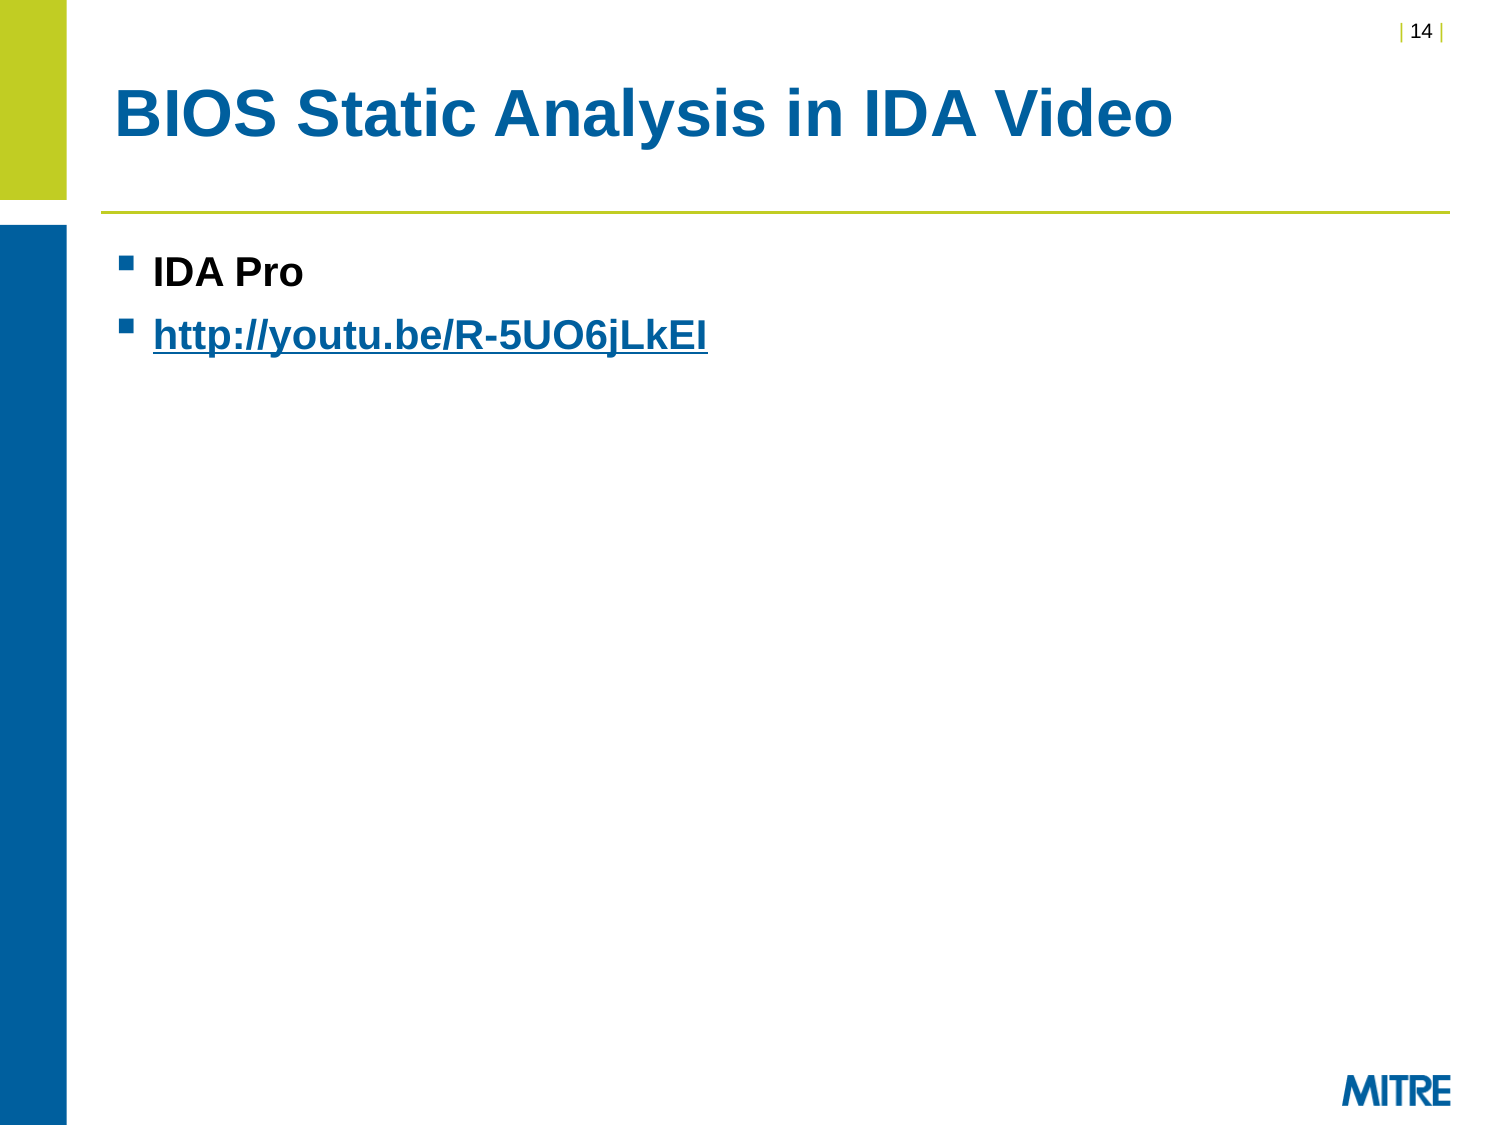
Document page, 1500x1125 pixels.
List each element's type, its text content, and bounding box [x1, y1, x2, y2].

title BIOS Static Analysis in IDA Video [99, 45, 1450, 188]
picture [1342, 1072, 1453, 1113]
list IDA Pro http://youtu.be/R-5UO6jLkEI [99, 237, 1450, 1005]
